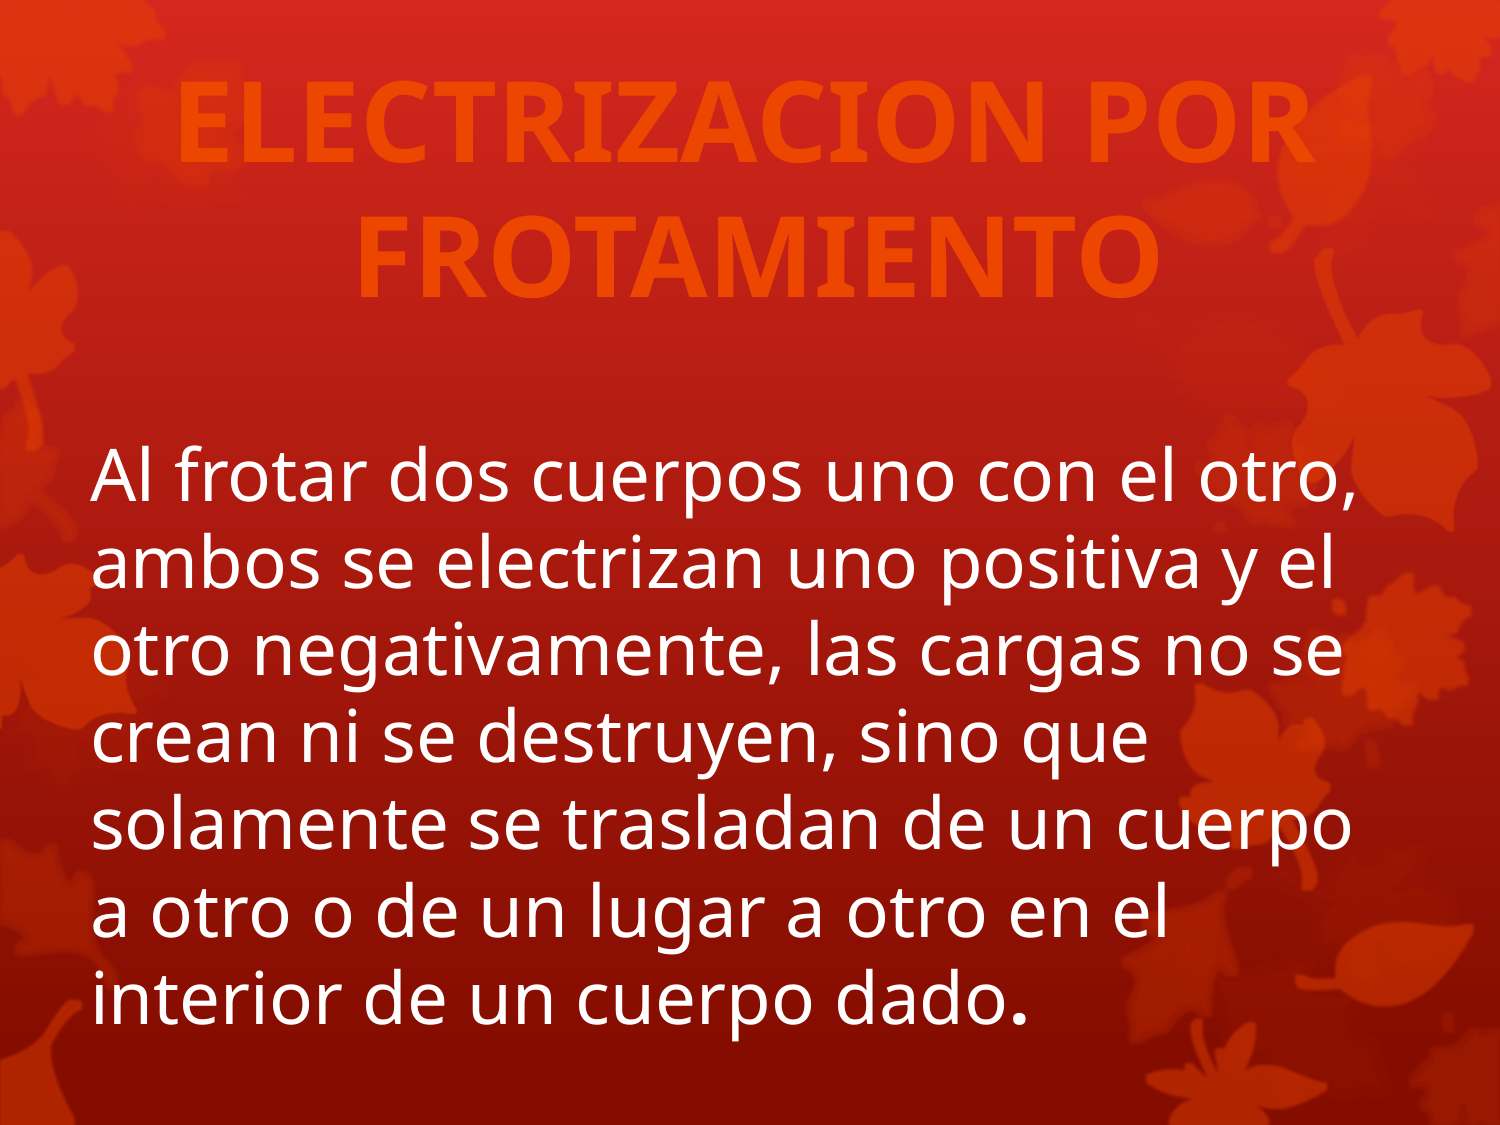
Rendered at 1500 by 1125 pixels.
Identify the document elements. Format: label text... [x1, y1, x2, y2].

text_box ELECTRIZACION POR FROTAMIENTO [88, 42, 1400, 328]
list Al frotar dos cuerpos uno con el otro, ambos se electrizan uno positiva y el otro negativamente, las cargas no se crean ni se destruyen, sino que solamente se trasladan de un cuerpo a otro o de un lugar a otro en el interior de un cuerpo dado. [75, 420, 1425, 1047]
